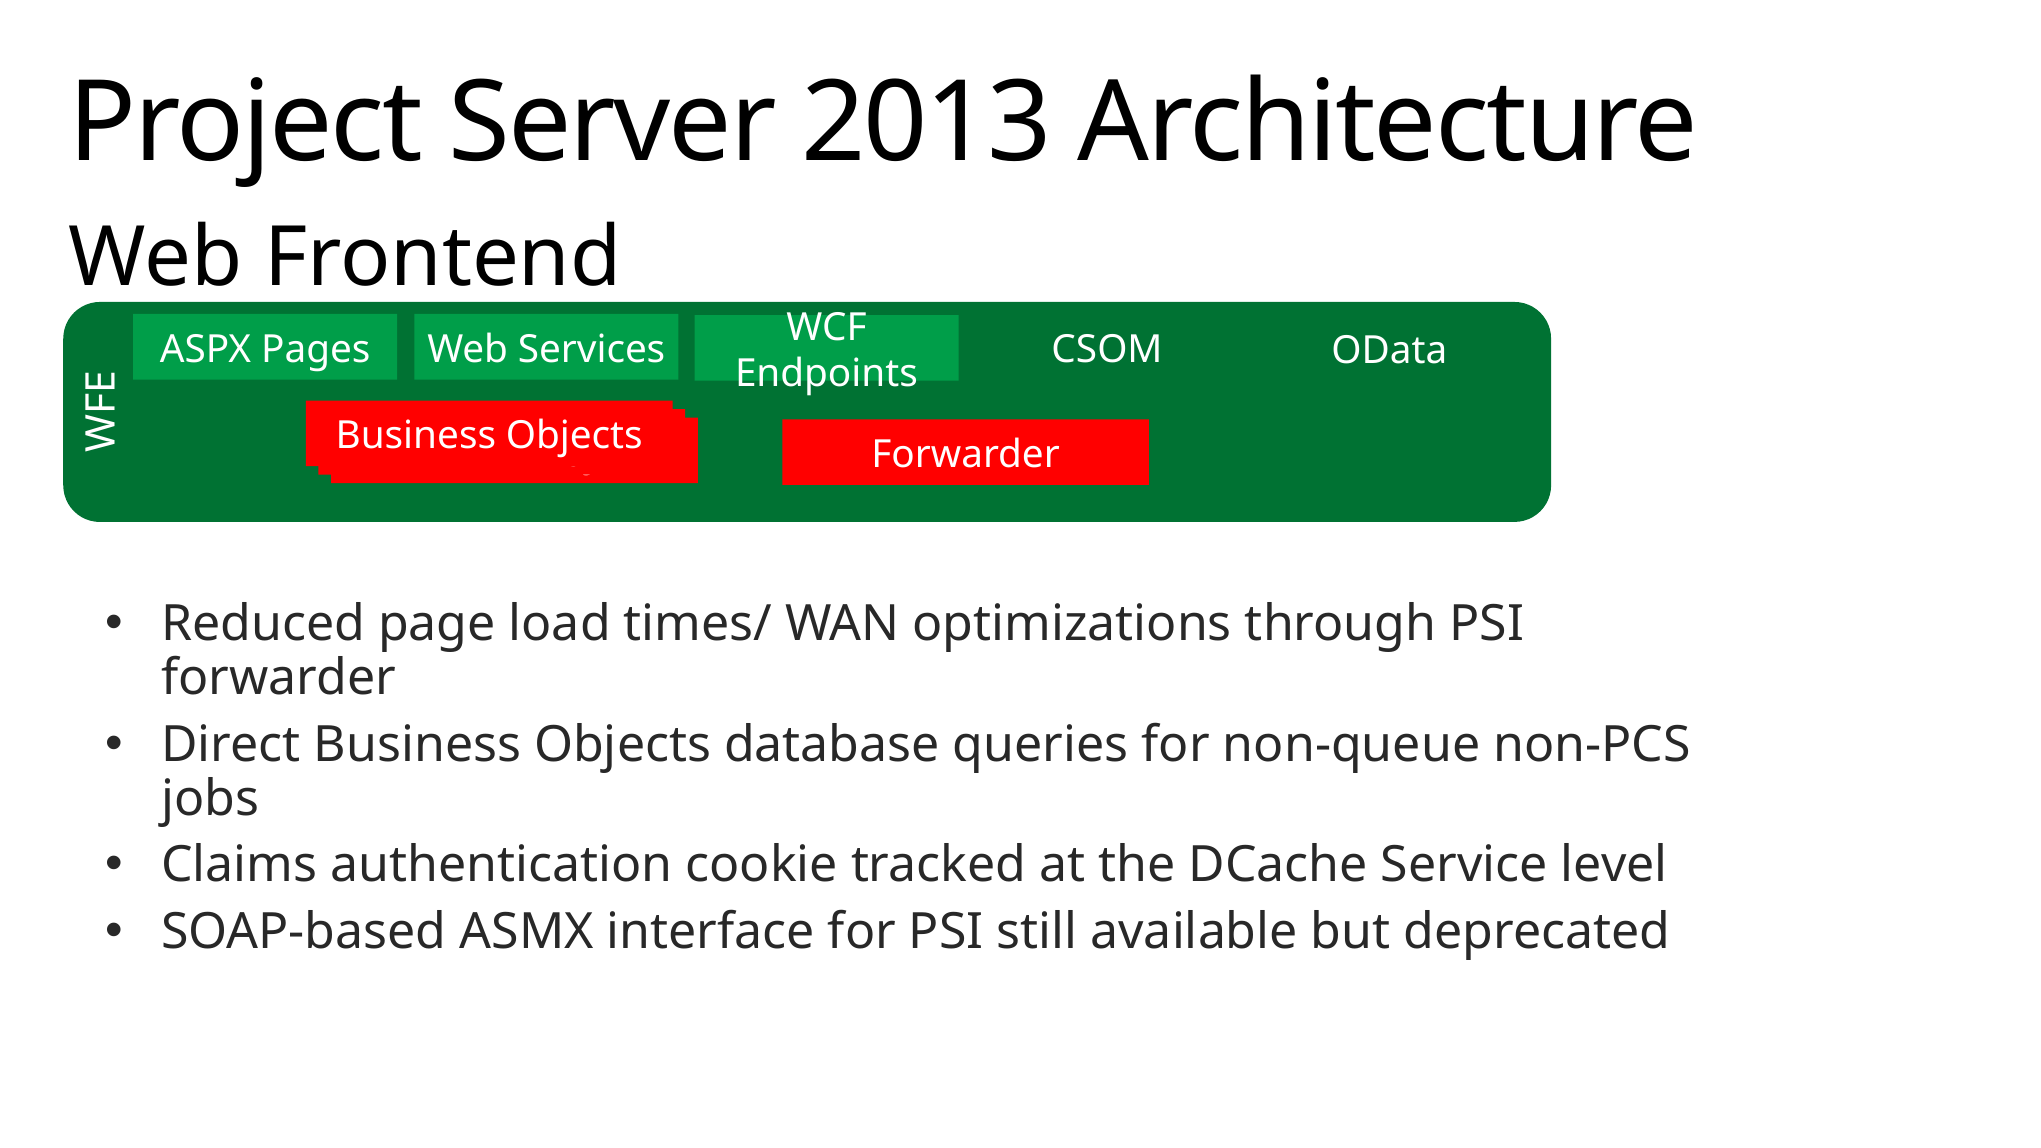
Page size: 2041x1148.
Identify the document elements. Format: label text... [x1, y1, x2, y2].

text_box WFE [62, 301, 1553, 523]
text_box WCF Endpoints [694, 314, 959, 382]
text_box ASPX Pages [132, 313, 398, 380]
text_box Reduced page load times/ WAN optimizations through PSI forwarder Direct Business Objects database queries for non-queue non-PCS jobs Claims authentication cookie tracked at the DCache Service level SOAP-based ASMX interface for PSI still available but deprecated [75, 573, 1765, 983]
text_box CSOM [974, 313, 1240, 380]
list Web Frontend [45, 198, 1996, 321]
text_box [305, 400, 699, 484]
text_box Forwarder [781, 419, 1150, 486]
text_box OData [1257, 314, 1522, 382]
title Project Server 2013 Architecture [45, 48, 1996, 198]
text_box Web Services [413, 313, 679, 380]
